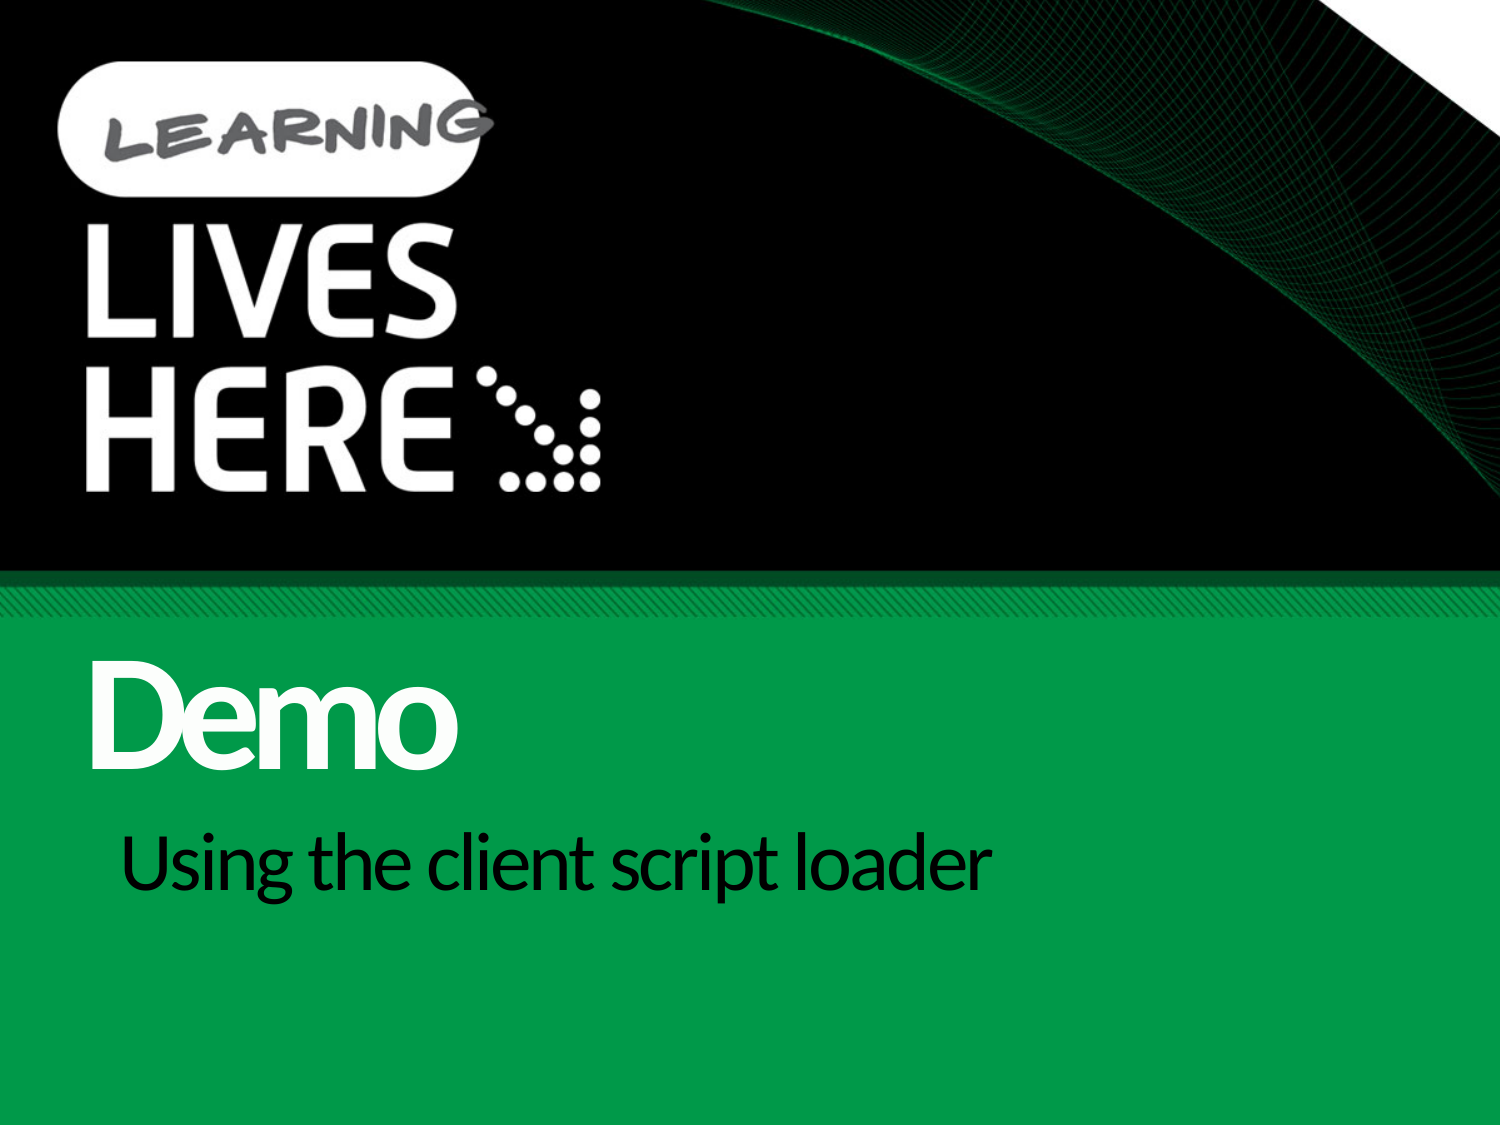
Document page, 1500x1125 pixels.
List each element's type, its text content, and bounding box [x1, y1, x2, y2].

list Demo [83, 625, 1344, 800]
title Using the client script loader [119, 818, 1375, 943]
picture [0, 0, 1500, 1125]
